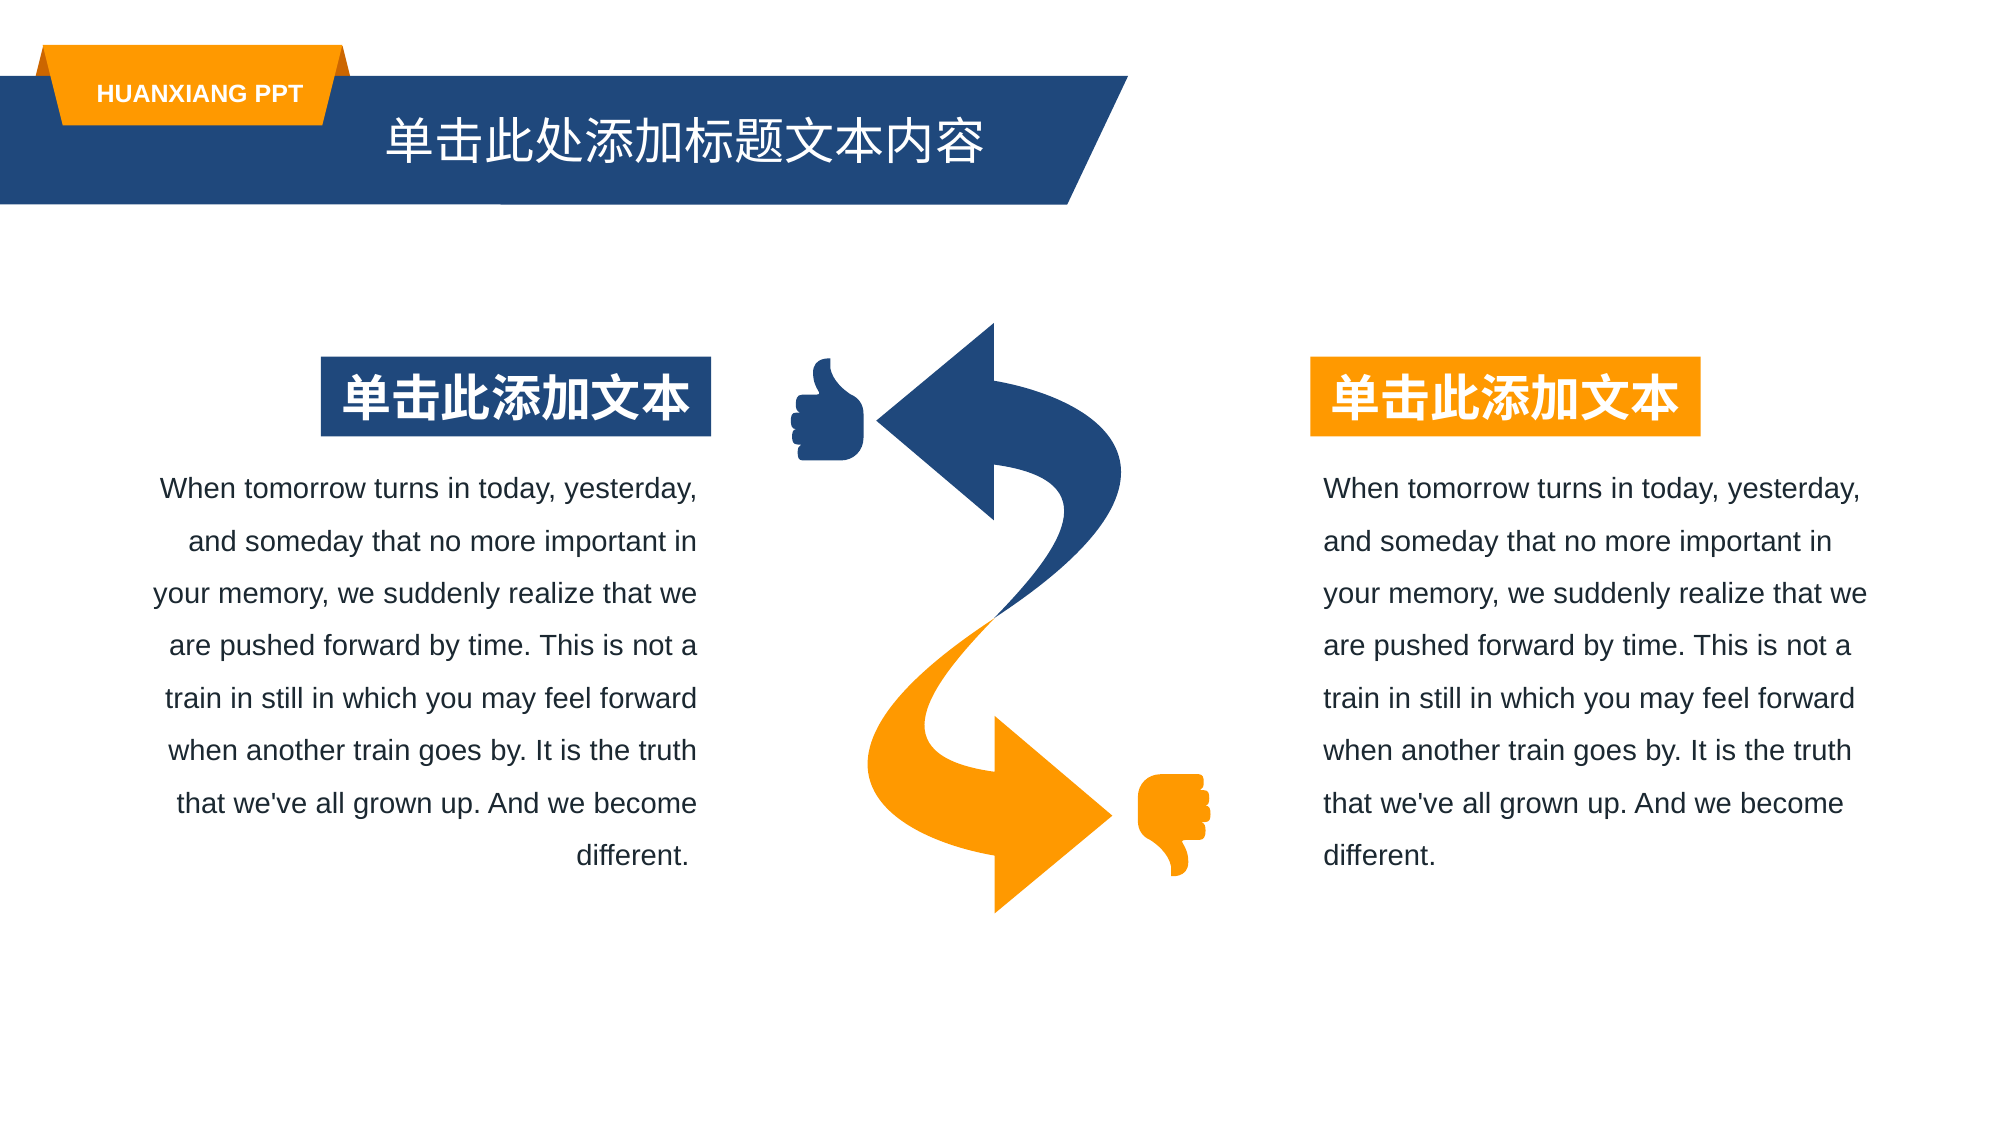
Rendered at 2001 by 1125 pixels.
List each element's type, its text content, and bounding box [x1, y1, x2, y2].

text_box [876, 322, 1122, 618]
text_box When tomorrow turns in today, yesterday, and someday that no more important in your memory, we suddenly realize that we are pushed forward by time. This is not a train in still in which you may feel forward when another train goes by. It is the truth that we've all grown up. And we become different. [112, 444, 713, 879]
text_box HUANXIANG PPT [57, 69, 343, 115]
text_box [41, 43, 344, 107]
text_box [35, 47, 48, 74]
text_box [867, 618, 1113, 914]
text_box [59, 115, 326, 127]
text_box [1137, 774, 1211, 877]
text_box When tomorrow turns in today, yesterday, and someday that no more important in your memory, we suddenly realize that we are pushed forward by time. This is not a train in still in which you may feel forward when another train goes by. It is the truth that we've all grown up. And we become different. [1308, 444, 1910, 879]
text_box [0, 74, 1130, 206]
text_box [338, 47, 351, 74]
text_box [790, 358, 864, 461]
text_box 单击此处添加标题文本内容 [364, 99, 1006, 180]
text_box 单击此添加文本 [320, 356, 712, 437]
text_box 单击此添加文本 [1310, 356, 1701, 437]
